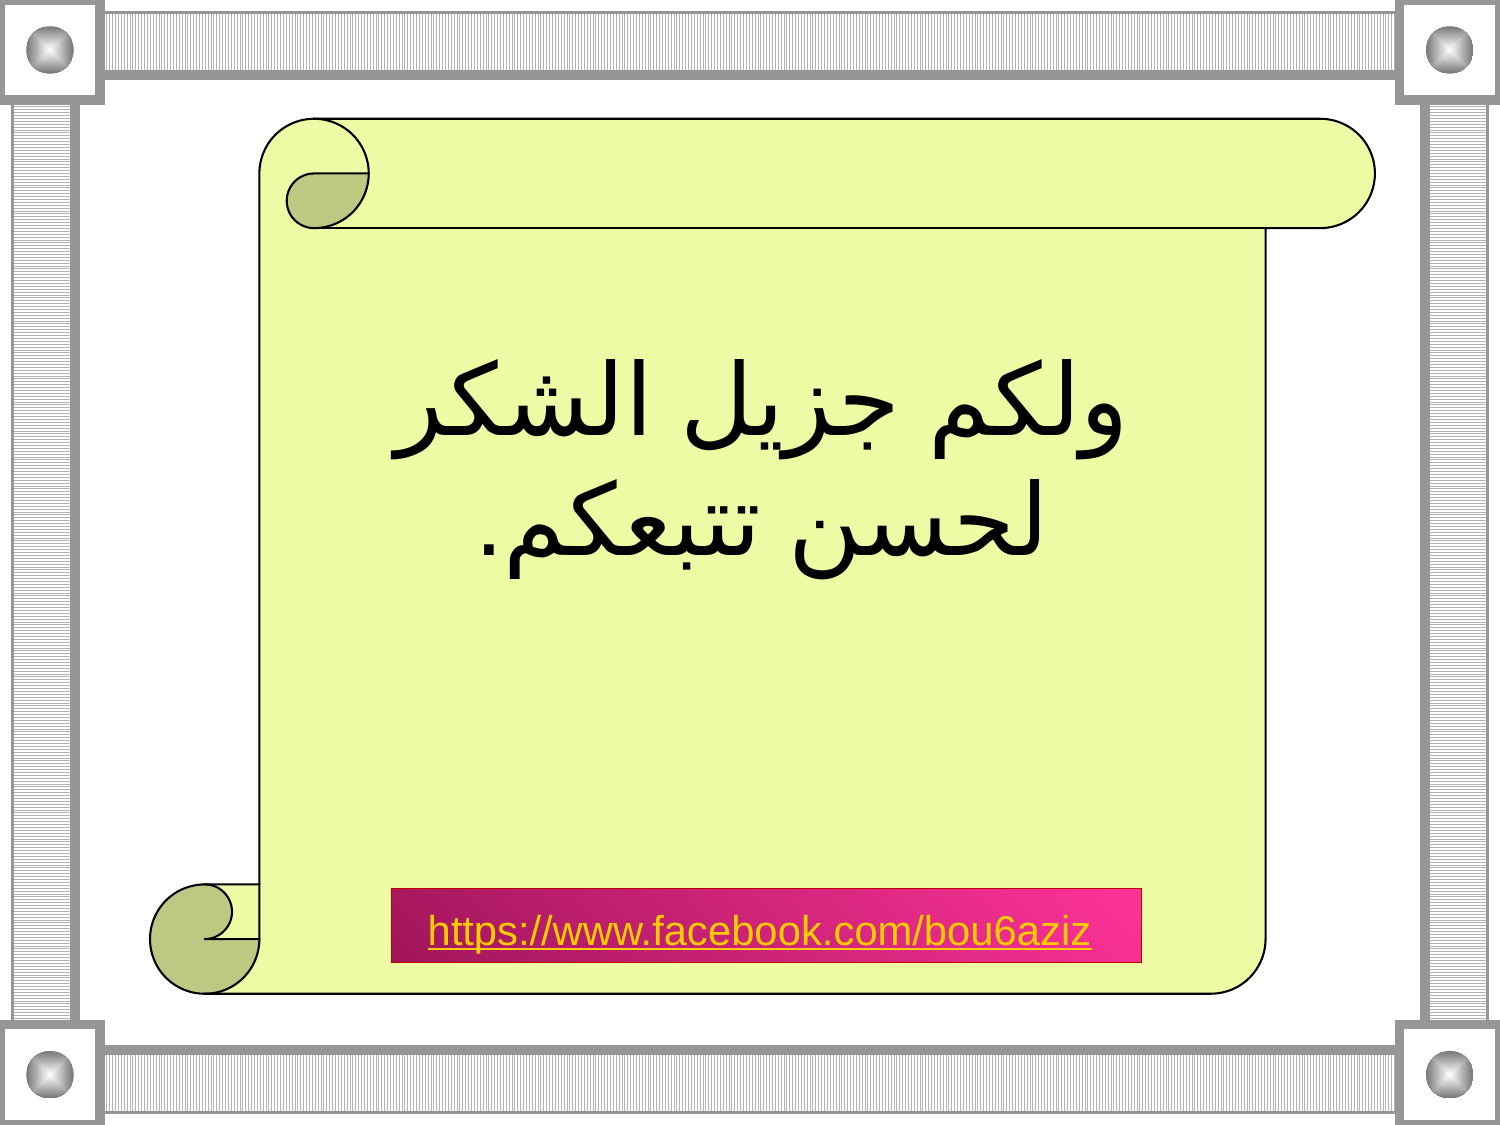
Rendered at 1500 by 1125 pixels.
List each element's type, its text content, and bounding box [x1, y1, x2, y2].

text_box https://www.facebook.com/bou6aziz [391, 888, 1142, 963]
text_box ولكم جزيل الشكر لحسن تتبعكم. [150, 118, 1375, 994]
